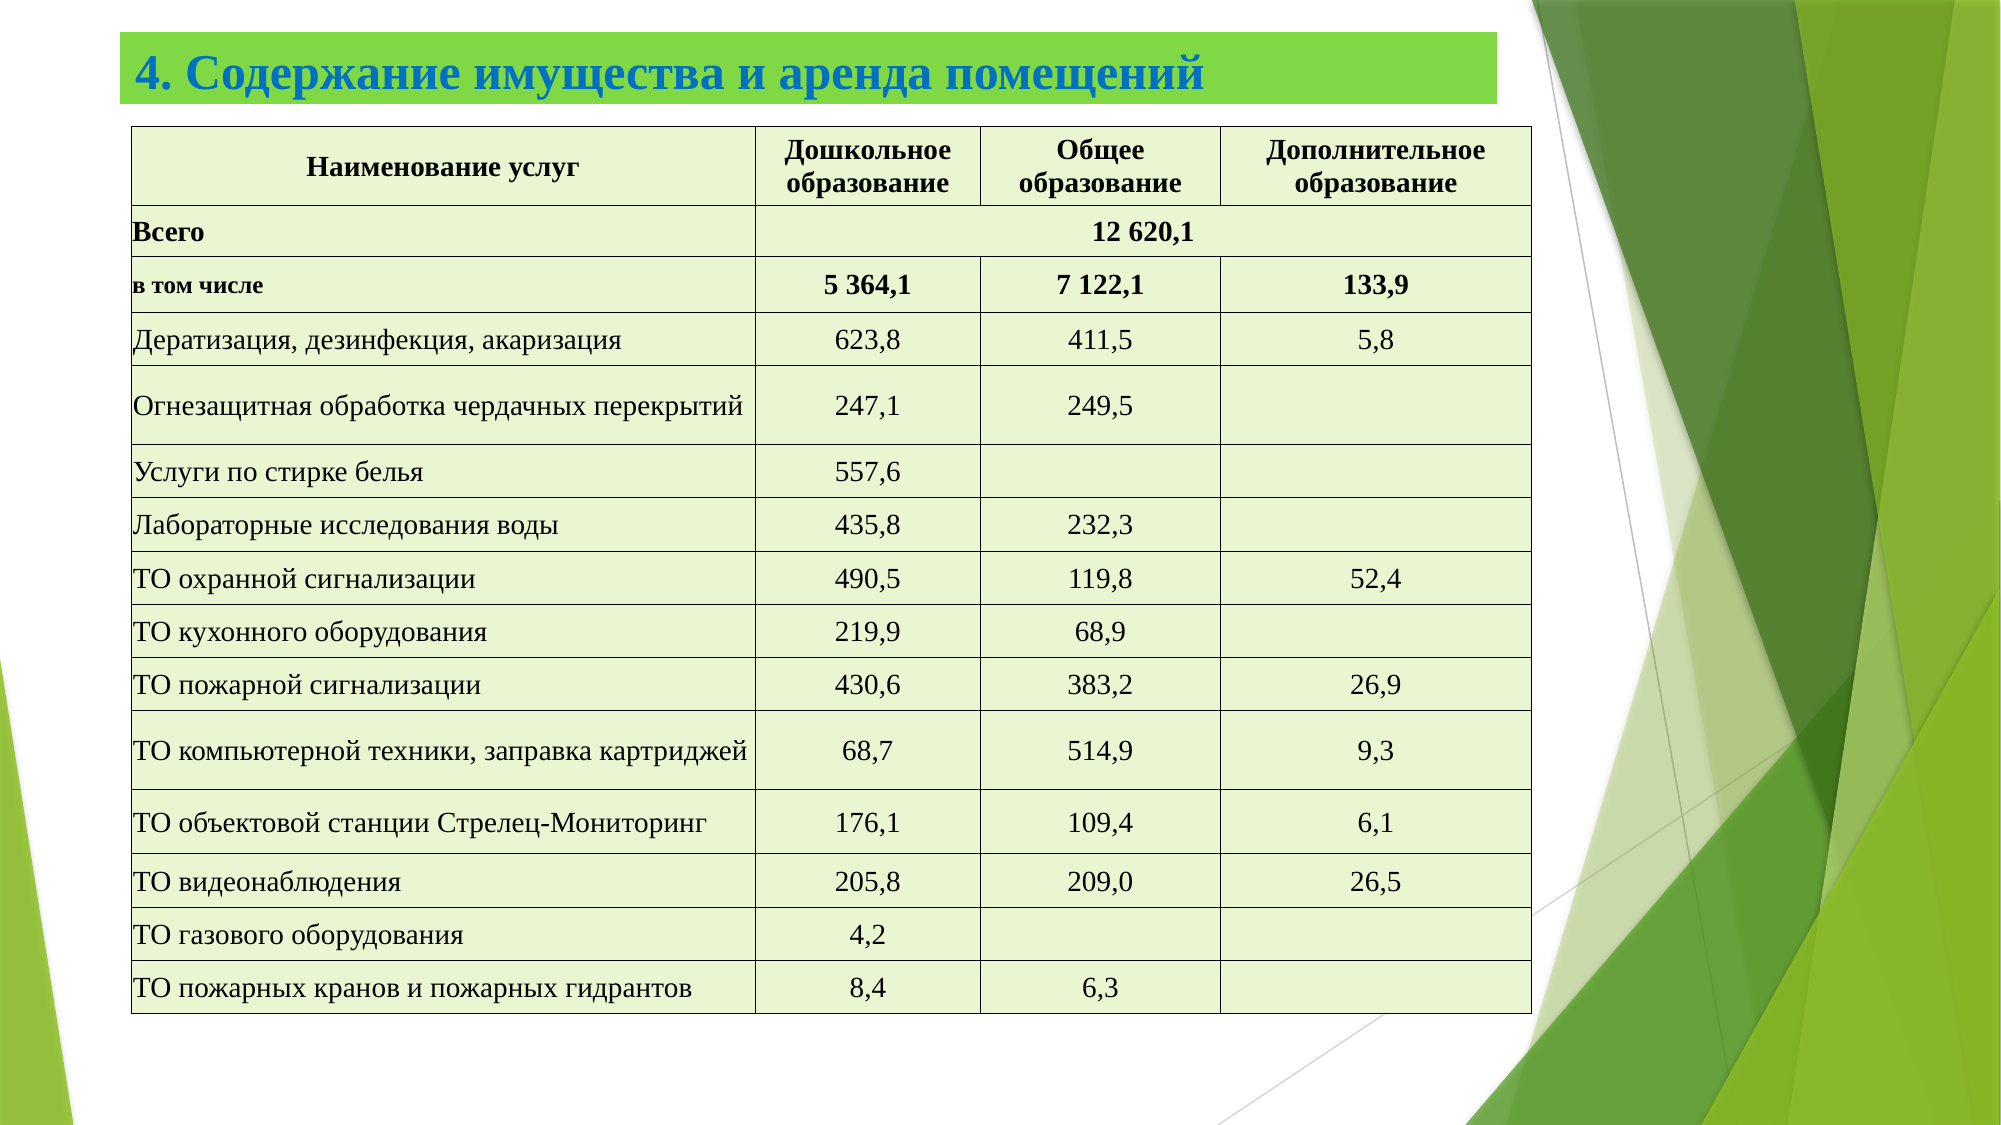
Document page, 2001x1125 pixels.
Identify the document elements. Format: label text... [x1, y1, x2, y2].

table_cell ТО пожарной сигнализации [132, 658, 755, 710]
table_cell 68,7 [756, 711, 980, 789]
table_header Дополнительное образование [1221, 127, 1531, 205]
table_cell ТО пожарных кранов и пожарных гидрантов [132, 961, 755, 1013]
table_cell 68,9 [981, 605, 1220, 657]
table_cell Услуги по стирке белья [132, 445, 755, 497]
table_cell 6,3 [981, 961, 1220, 1013]
table_cell 557,6 [756, 445, 980, 497]
title 4. Содержание имущества и аренда помещений [119, 32, 1498, 104]
table_cell 52,4 [1221, 552, 1531, 604]
table_cell 430,6 [756, 658, 980, 710]
table_cell 232,3 [981, 498, 1220, 551]
table_cell Огнезащитная обработка чердачных перекрытий [132, 366, 755, 444]
table_cell ТО компьютерной техники, заправка картриджей [132, 711, 755, 789]
table_cell Лабораторные исследования воды [132, 498, 755, 551]
table_cell 249,5 [981, 366, 1220, 444]
table_cell 205,8 [756, 854, 980, 907]
table_cell 490,5 [756, 552, 980, 604]
table_cell [981, 445, 1220, 497]
table_cell 383,2 [981, 658, 1220, 710]
table_cell 435,8 [756, 498, 980, 551]
table_cell 26,5 [1221, 854, 1531, 907]
table_cell 411,5 [981, 313, 1220, 365]
table_cell в том числе [132, 257, 755, 312]
table_cell [1221, 605, 1531, 657]
table_cell 7 122,1 [981, 257, 1220, 312]
table_cell ТО газового оборудования [132, 908, 755, 960]
table_cell 12 620,1 [756, 206, 1531, 256]
table_cell [1221, 445, 1531, 497]
table_cell 514,9 [981, 711, 1220, 789]
table_cell 133,9 [1221, 257, 1531, 312]
table_cell [1221, 908, 1531, 960]
table_cell 219,9 [756, 605, 980, 657]
table_cell ТО охранной сигнализации [132, 552, 755, 604]
table_cell 209,0 [981, 854, 1220, 907]
table_cell ТО видеонаблюдения [132, 854, 755, 907]
table_cell 8,4 [756, 961, 980, 1013]
table_header Общее образование [981, 127, 1220, 205]
table_header Дошкольное образование [756, 127, 980, 205]
table_cell ТО объектовой станции Стрелец-Мониторинг [132, 790, 755, 853]
table_cell 6,1 [1221, 790, 1531, 853]
table_cell 176,1 [756, 790, 980, 853]
table_cell 247,1 [756, 366, 980, 444]
table_cell 5,8 [1221, 313, 1531, 365]
table_cell 5 364,1 [756, 257, 980, 312]
table_cell 623,8 [756, 313, 980, 365]
table_cell ТО кухонного оборудования [132, 605, 755, 657]
table_cell Дератизация, дезинфекция, акаризация [132, 313, 755, 365]
table_cell 9,3 [1221, 711, 1531, 789]
table_cell [1221, 961, 1531, 1013]
table_cell [981, 908, 1220, 960]
table_cell Всего [132, 206, 755, 256]
table_cell 109,4 [981, 790, 1220, 853]
table_cell [1221, 498, 1531, 551]
table_cell 26,9 [1221, 658, 1531, 710]
table_cell [1221, 366, 1531, 444]
table_header Наименование услуг [132, 127, 755, 205]
table_cell 4,2 [756, 908, 980, 960]
table_cell 119,8 [981, 552, 1220, 604]
